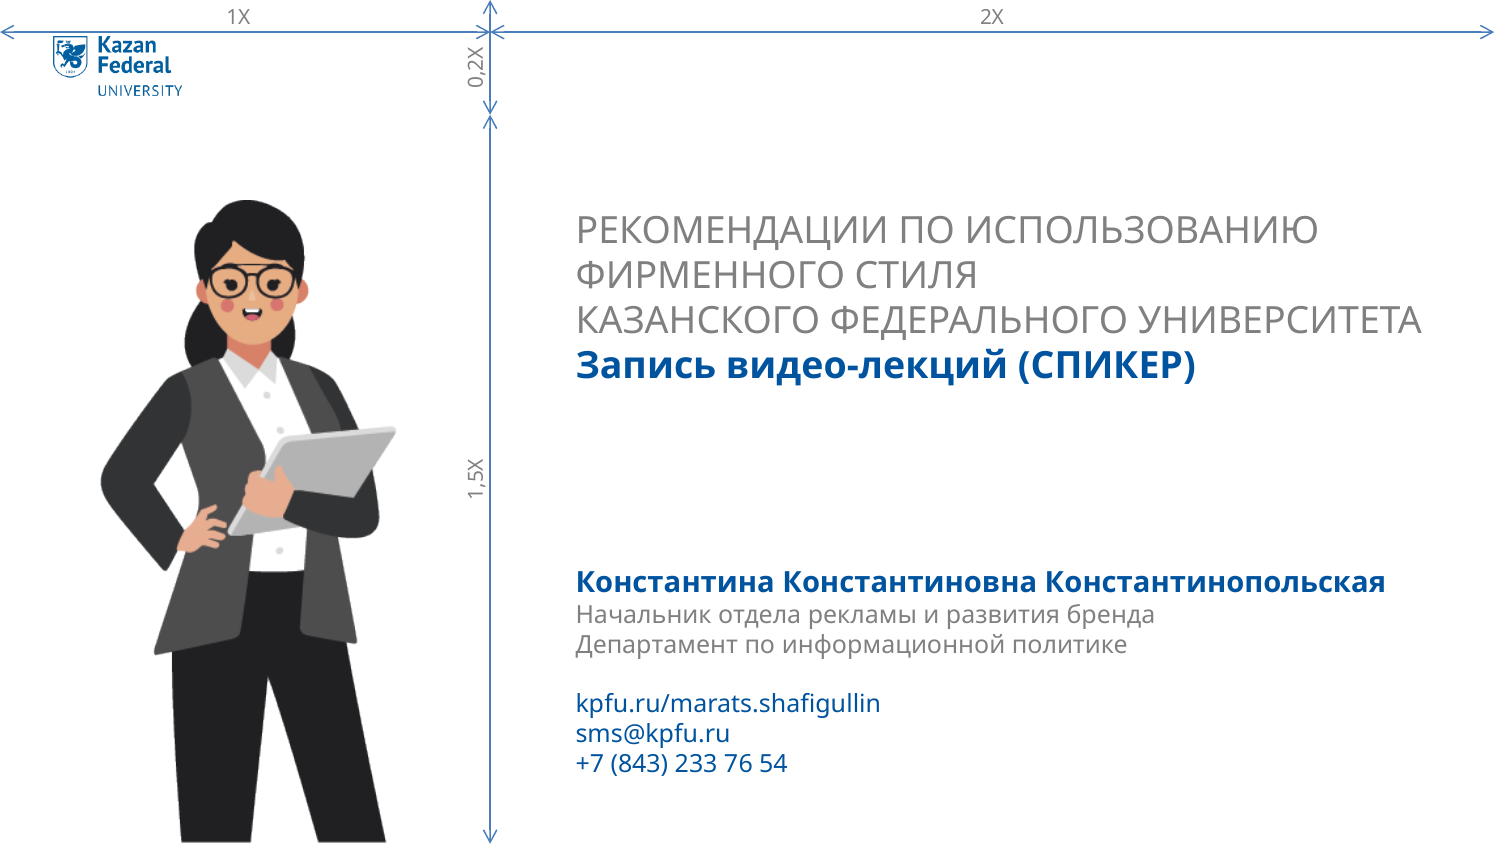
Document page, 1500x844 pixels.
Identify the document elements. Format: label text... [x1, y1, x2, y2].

picture [100, 200, 464, 844]
text_box 0,2Х [454, 40, 485, 103]
text_box 2Х [965, 0, 1019, 31]
picture [52, 36, 182, 97]
text_box 1,5Х [468, 443, 485, 515]
text_box Константина Константиновна Константинопольская Начальник отдела рекламы и развития бренда Департамент по информационной политике kpfu.ru/marats.shafigullin sms@kpfu.ru +7 (843) 233 76 54 [560, 555, 1436, 786]
text_box 1Х [211, 0, 266, 31]
text_box РЕКОМЕНДАЦИИ ПО ИСПОЛЬЗОВАНИЮ ФИРМЕННОГО СТИЛЯ КАЗАНСКОГО ФЕДЕРАЛЬНОГО УНИВЕРСИТЕТА Запись видео-лекций (СПИКЕР) [560, 198, 1500, 393]
